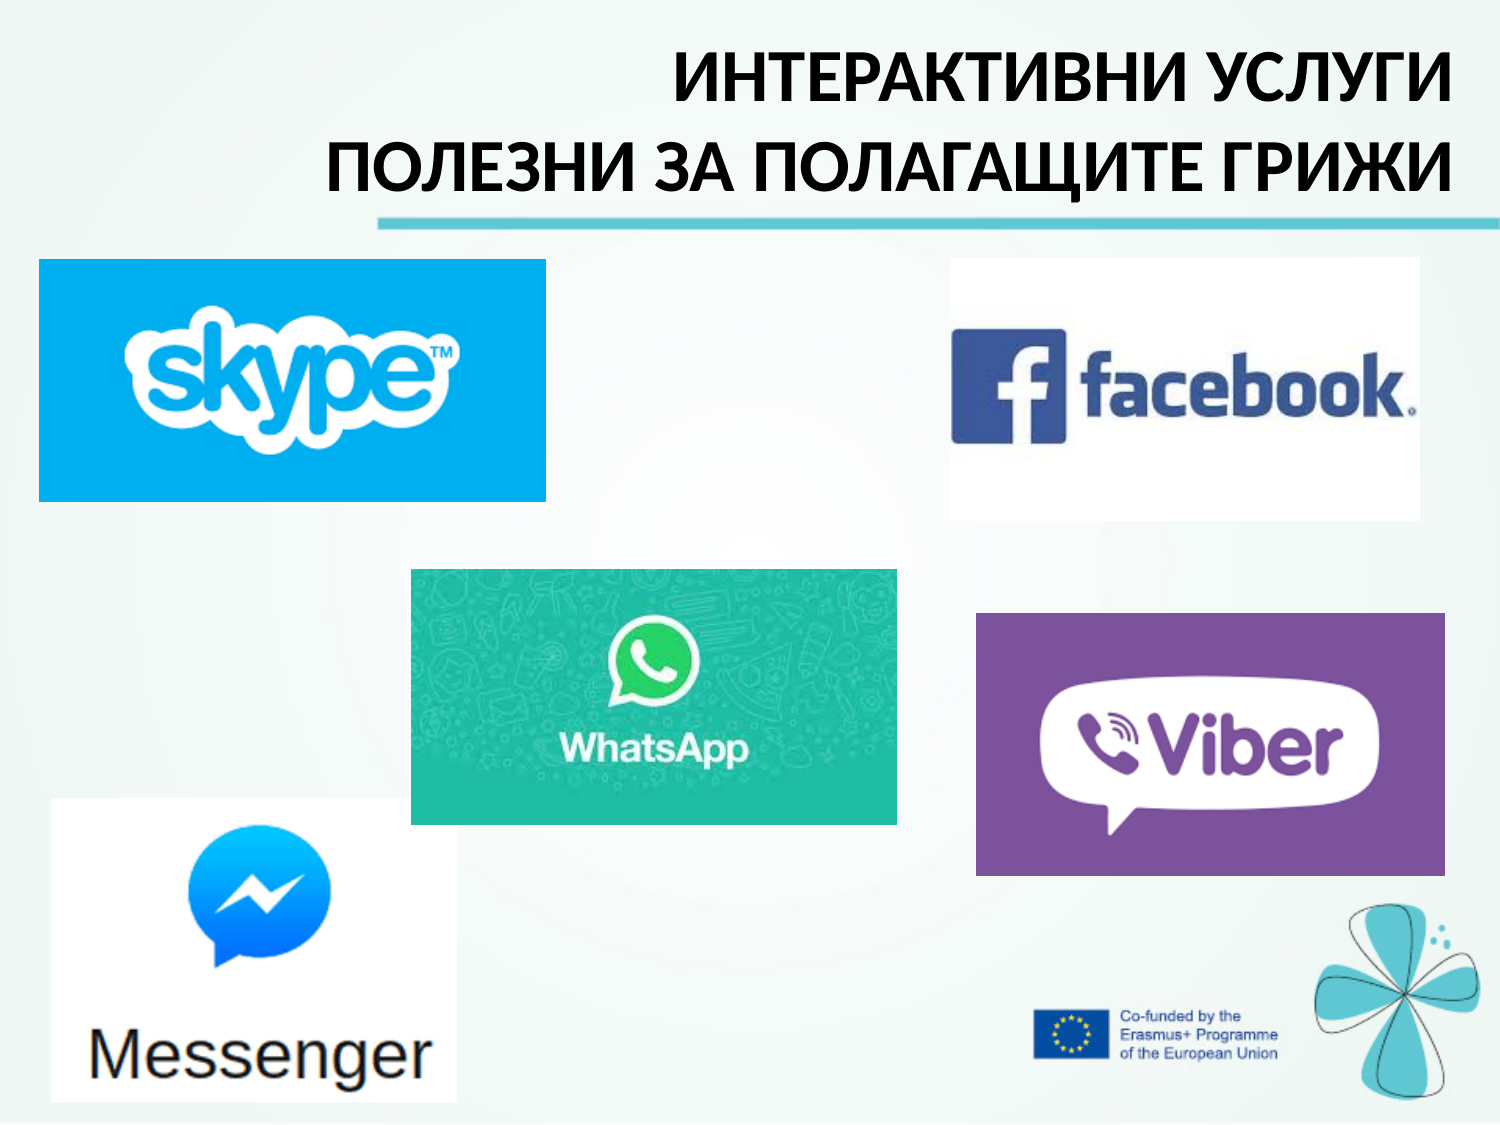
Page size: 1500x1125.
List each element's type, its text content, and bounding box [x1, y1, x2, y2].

text_box ИНТЕРАКТИВНИ УСЛУГИ ПОЛЕЗНИ ЗА ПОЛАГАЩИТЕ ГРИЖИ [230, 19, 1471, 214]
picture [0, 0, 1500, 1125]
